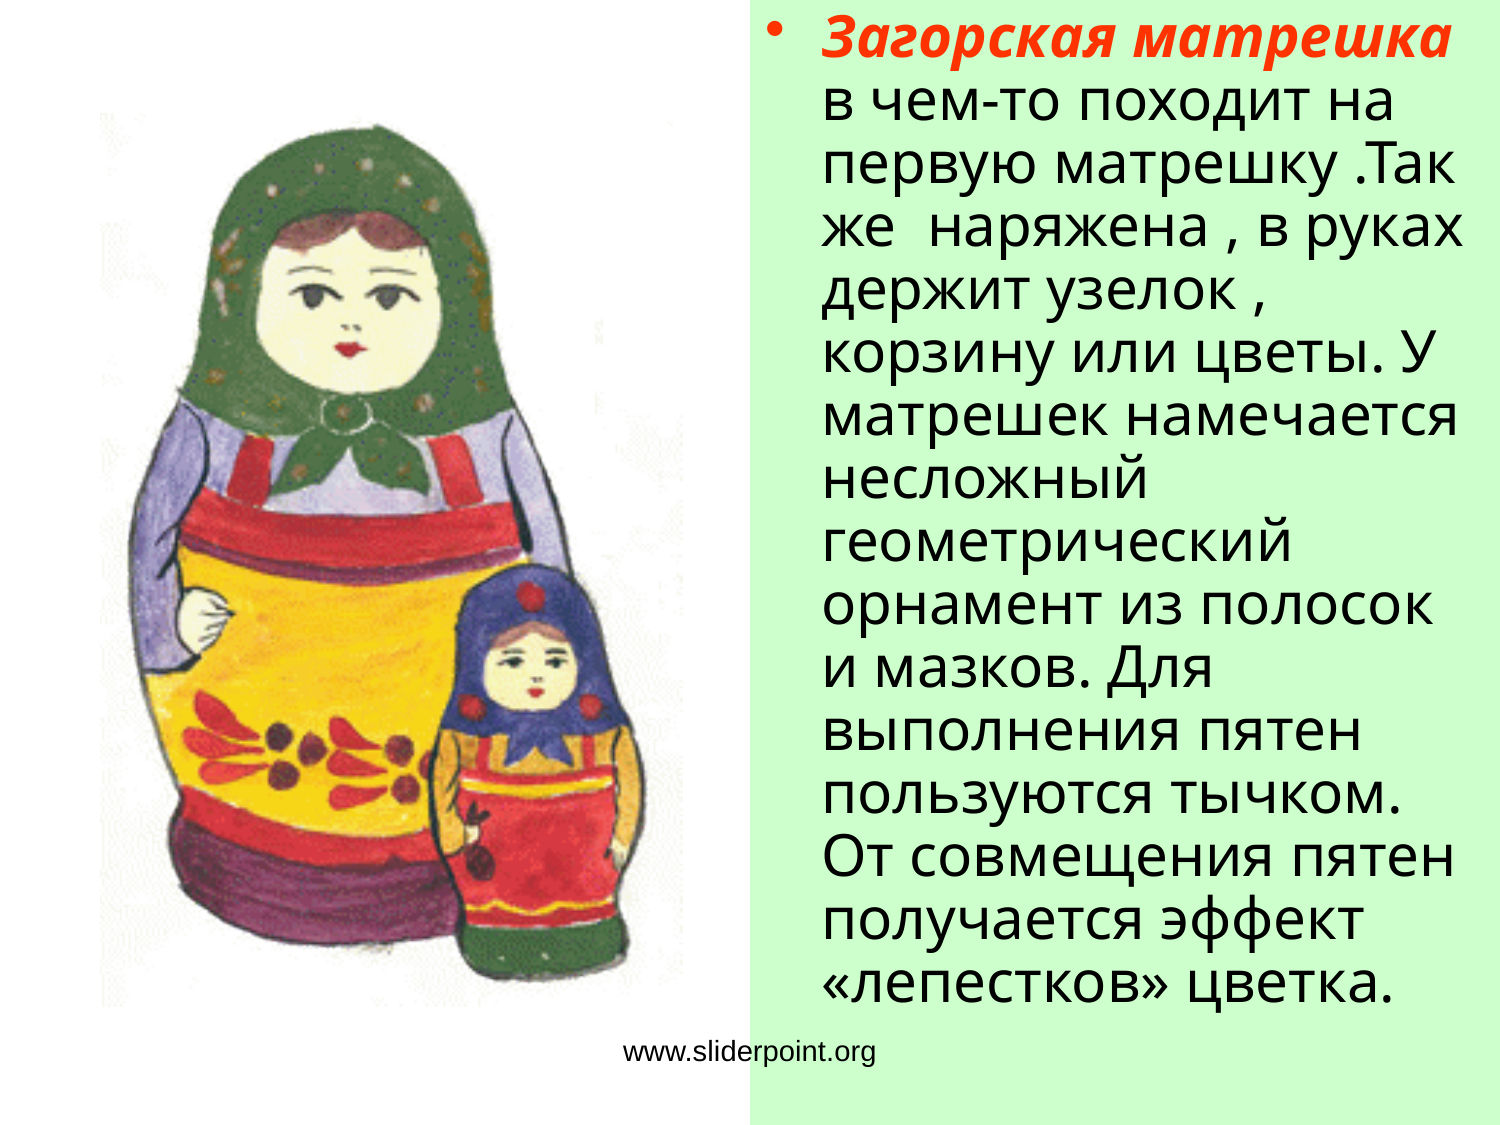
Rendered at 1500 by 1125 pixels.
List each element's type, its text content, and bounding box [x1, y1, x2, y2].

list Загорская матрешка в чем-то походит на первую матрешку .Так же наряжена , в руках держит узелок , корзину или цветы. У матрешек намечается несложный геометрический орнамент из полосок и мазков. Для выполнения пятен пользуются тычком. От совмещения пятен получается эффект «лепестков» цветка. [749, 0, 1500, 1125]
picture [99, 113, 683, 1007]
footer www.sliderpoint.org [512, 1024, 988, 1103]
